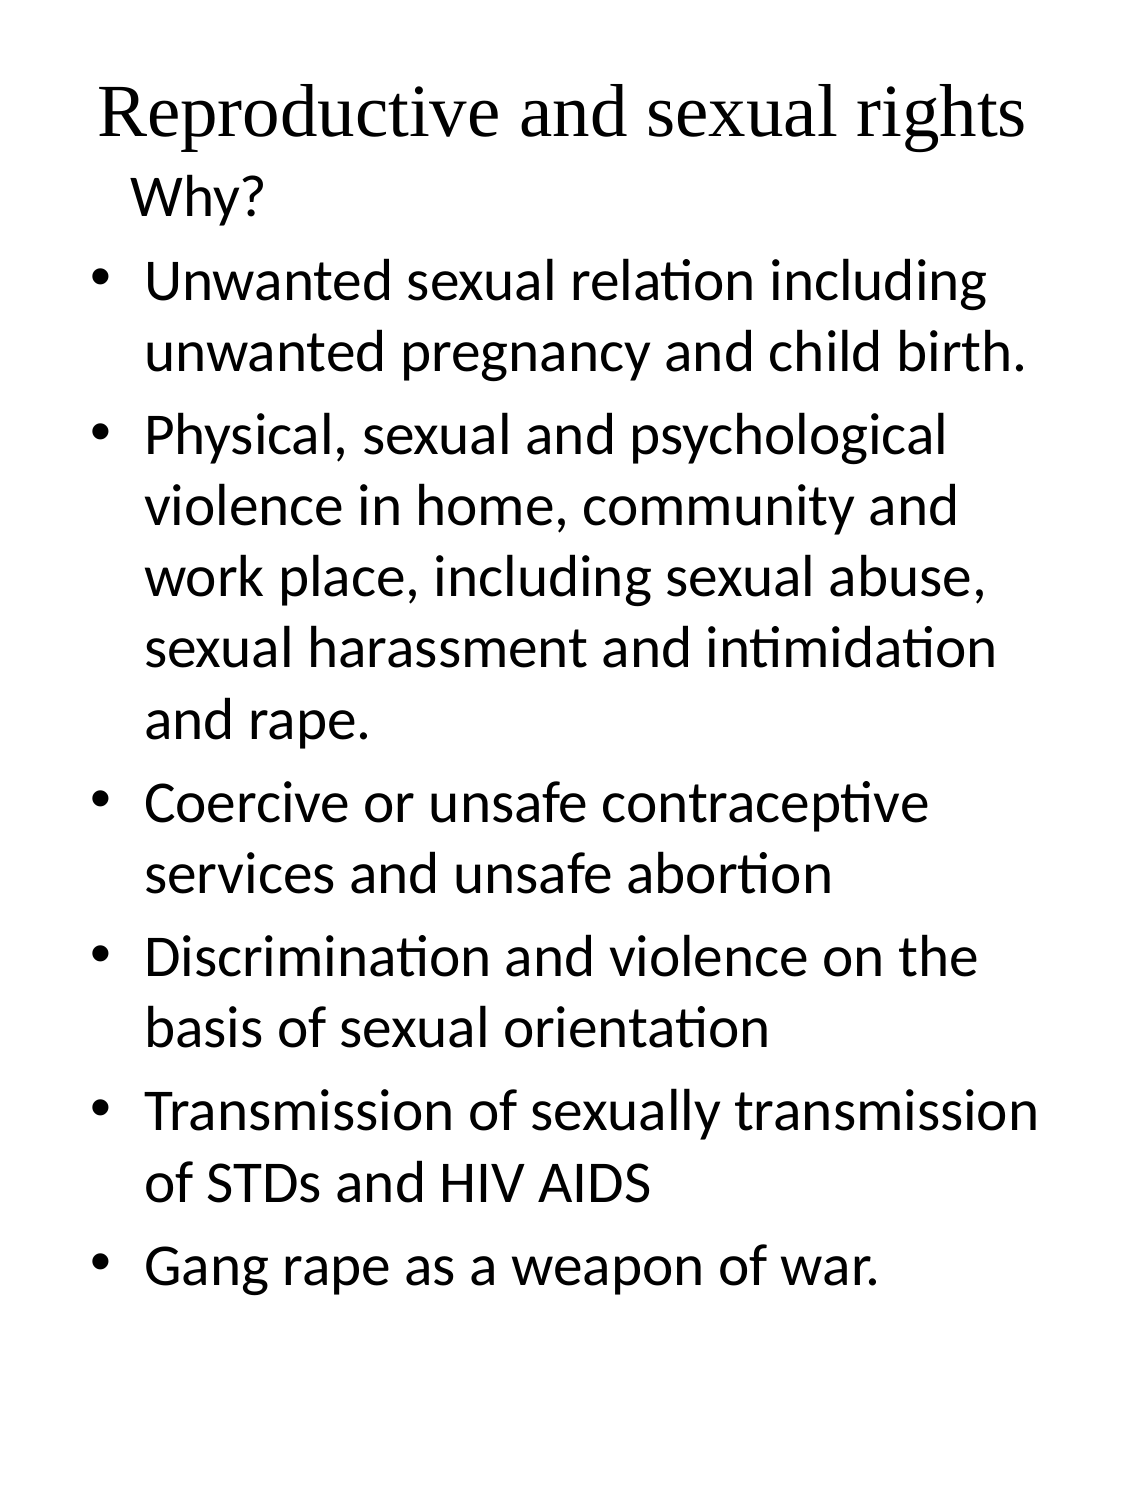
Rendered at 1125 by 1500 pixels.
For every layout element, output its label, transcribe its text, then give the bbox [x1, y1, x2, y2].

title Reproductive and sexual rights [56, 50, 1069, 163]
list Why? Unwanted sexual relation including unwanted pregnancy and child birth. Physical, sexual and psychological violence in home, community and work place, including sexual abuse, sexual harassment and intimidation and rape. Coercive or unsafe contraceptive services and unsafe abortion Discrimination and violence on the basis of sexual orientation Transmission of sexually transmission of STDs and HIV AIDS Gang rape as a weapon of war. [75, 150, 1088, 1328]
